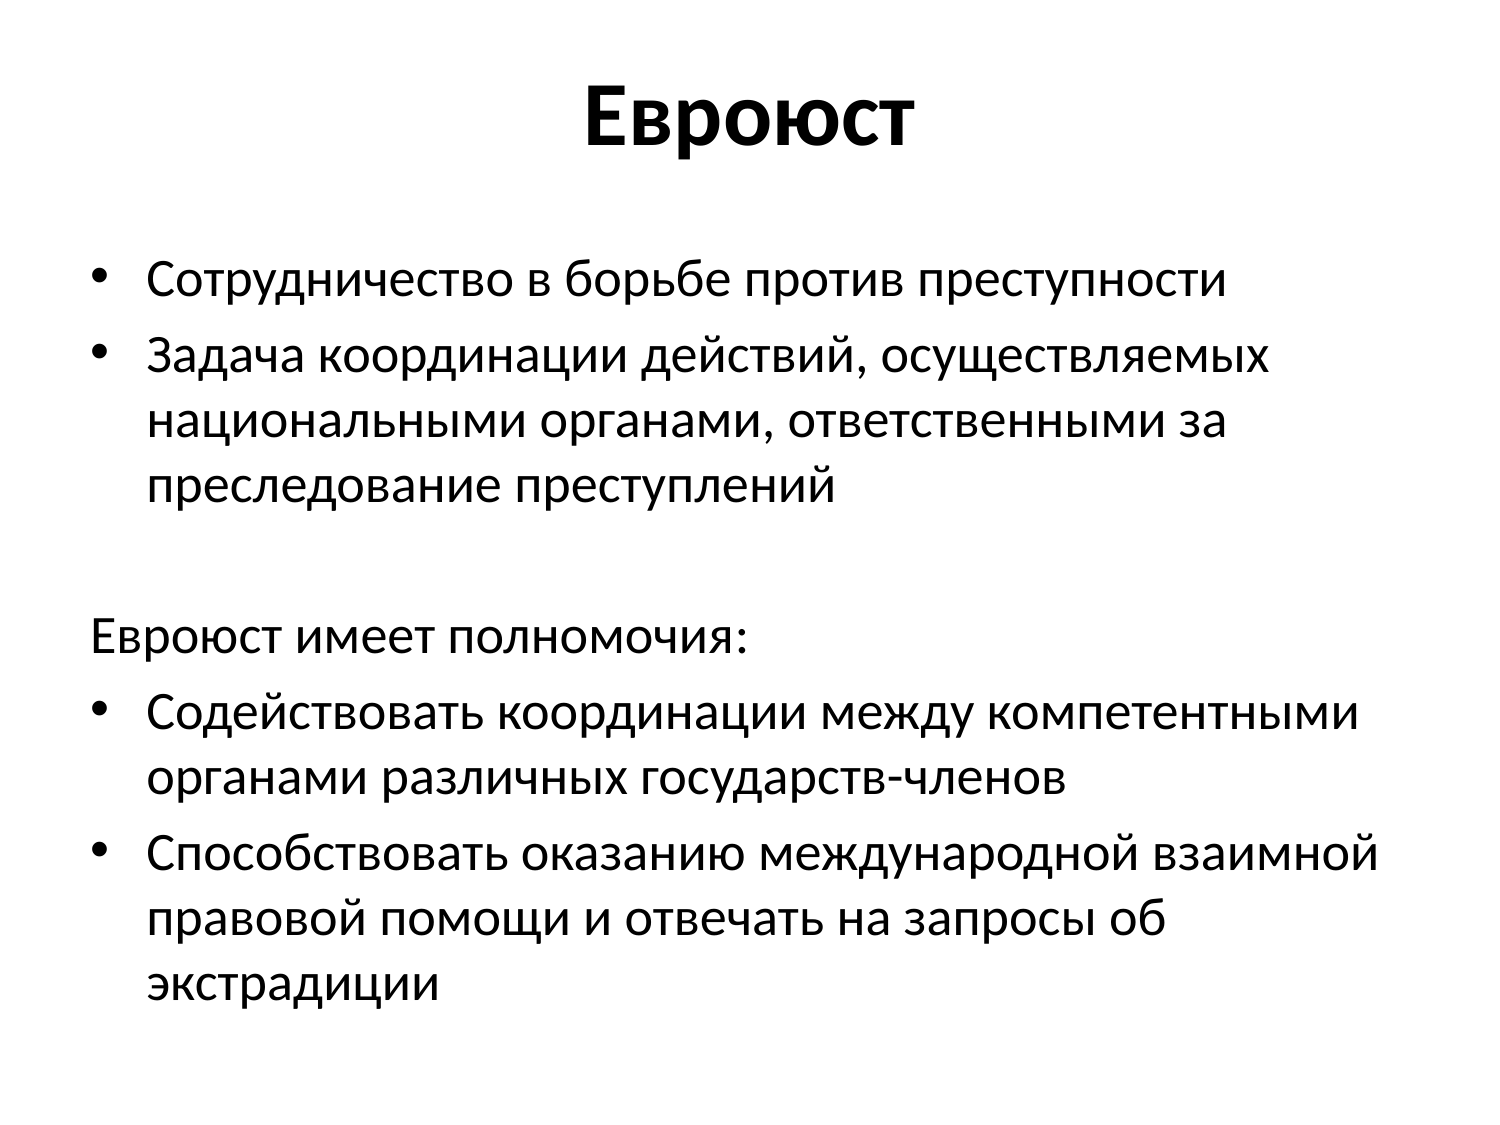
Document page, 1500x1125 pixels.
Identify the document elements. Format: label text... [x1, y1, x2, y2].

title Евроюст [75, 45, 1425, 172]
list Сотрудничество в борьбе против преступности Задача координации действий, осуществляемых национальными органами, ответственными за преследование преступлений Евроюст имеет полномочия: Содействовать координации между компетентными органами различных государств-членов Способствовать оказанию международной взаимной правовой помощи и отвечать на запросы об экстрадиции [75, 234, 1425, 1102]
